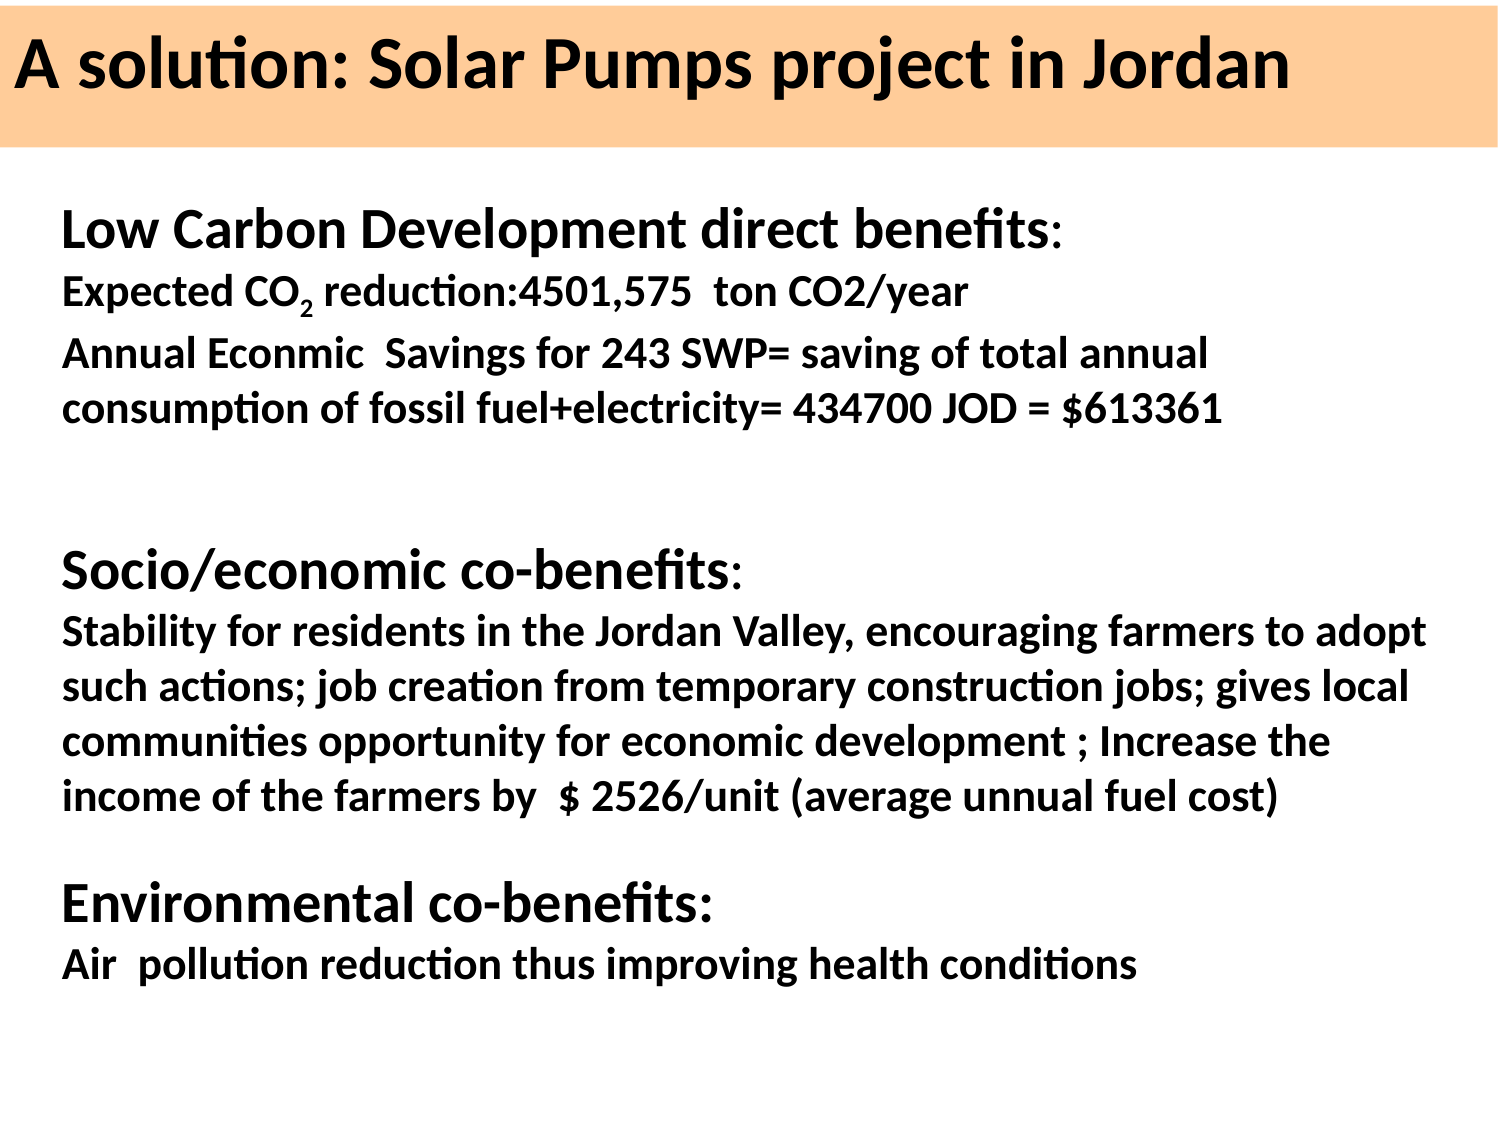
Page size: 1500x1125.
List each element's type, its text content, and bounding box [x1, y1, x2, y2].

text_box Low Carbon Development direct benefits: Expected CO2 reduction:4501,575 ton CO2/year Annual Econmic Savings for 243 SWP= saving of total annual consumption of fossil fuel+electricity= 434700 JOD = $613361 Socio/economic co-benefits: Stability for residents in the Jordan Valley, encouraging farmers to adopt such actions; job creation from temporary construction jobs; gives local communities opportunity for economic development ; Increase the income of the farmers by $ 2526/unit (average unnual fuel cost) Environmental co-benefits: Air pollution reduction thus improving health conditions [47, 183, 1453, 1125]
text_box A solution: Solar Pumps project in Jordan [0, 5, 1498, 148]
